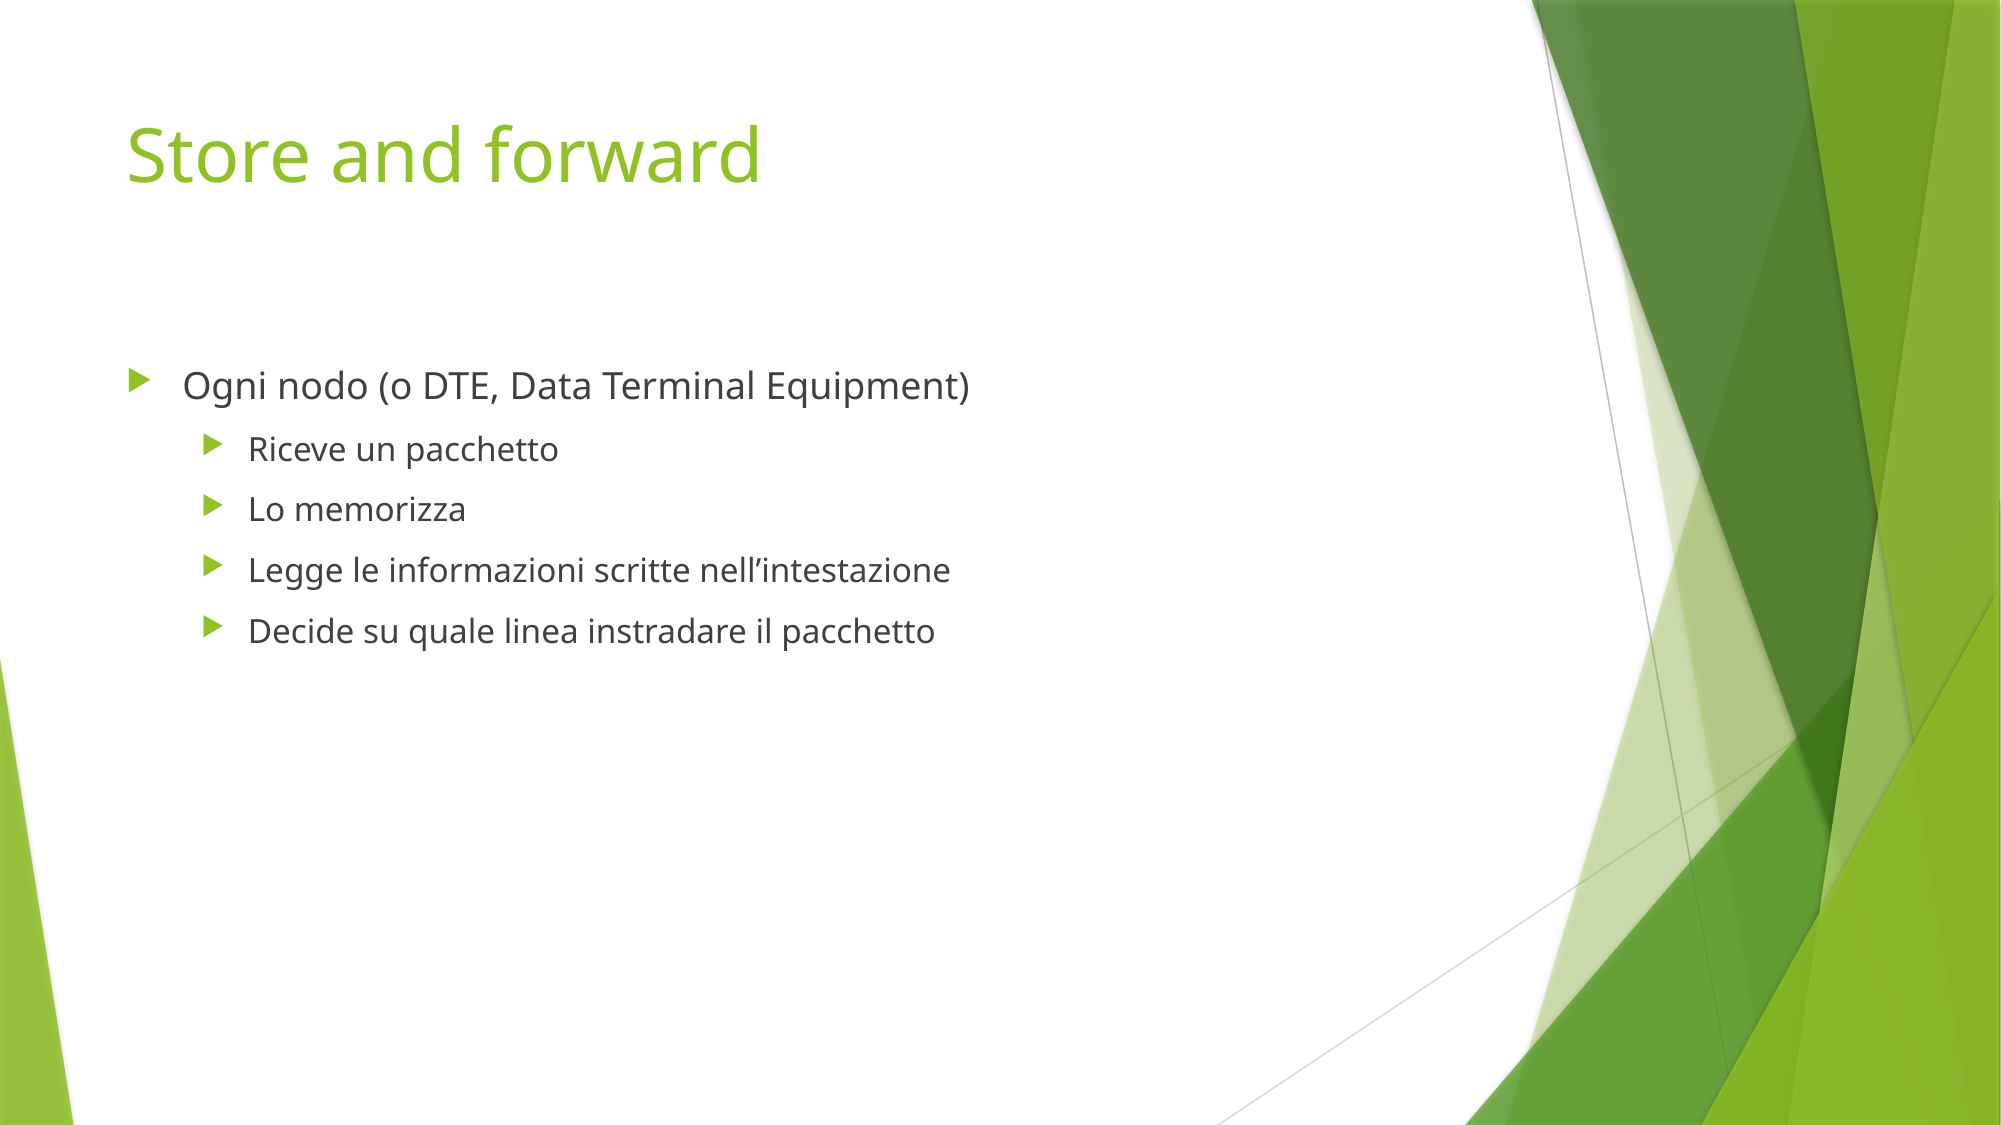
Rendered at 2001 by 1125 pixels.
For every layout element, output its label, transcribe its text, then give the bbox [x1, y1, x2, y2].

list Ogni nodo (o DTE, Data Terminal Equipment) Riceve un pacchetto Lo memorizza Legge le informazioni scritte nell’intestazione Decide su quale linea instradare il pacchetto [111, 354, 1522, 992]
title Store and forward [111, 99, 1522, 317]
